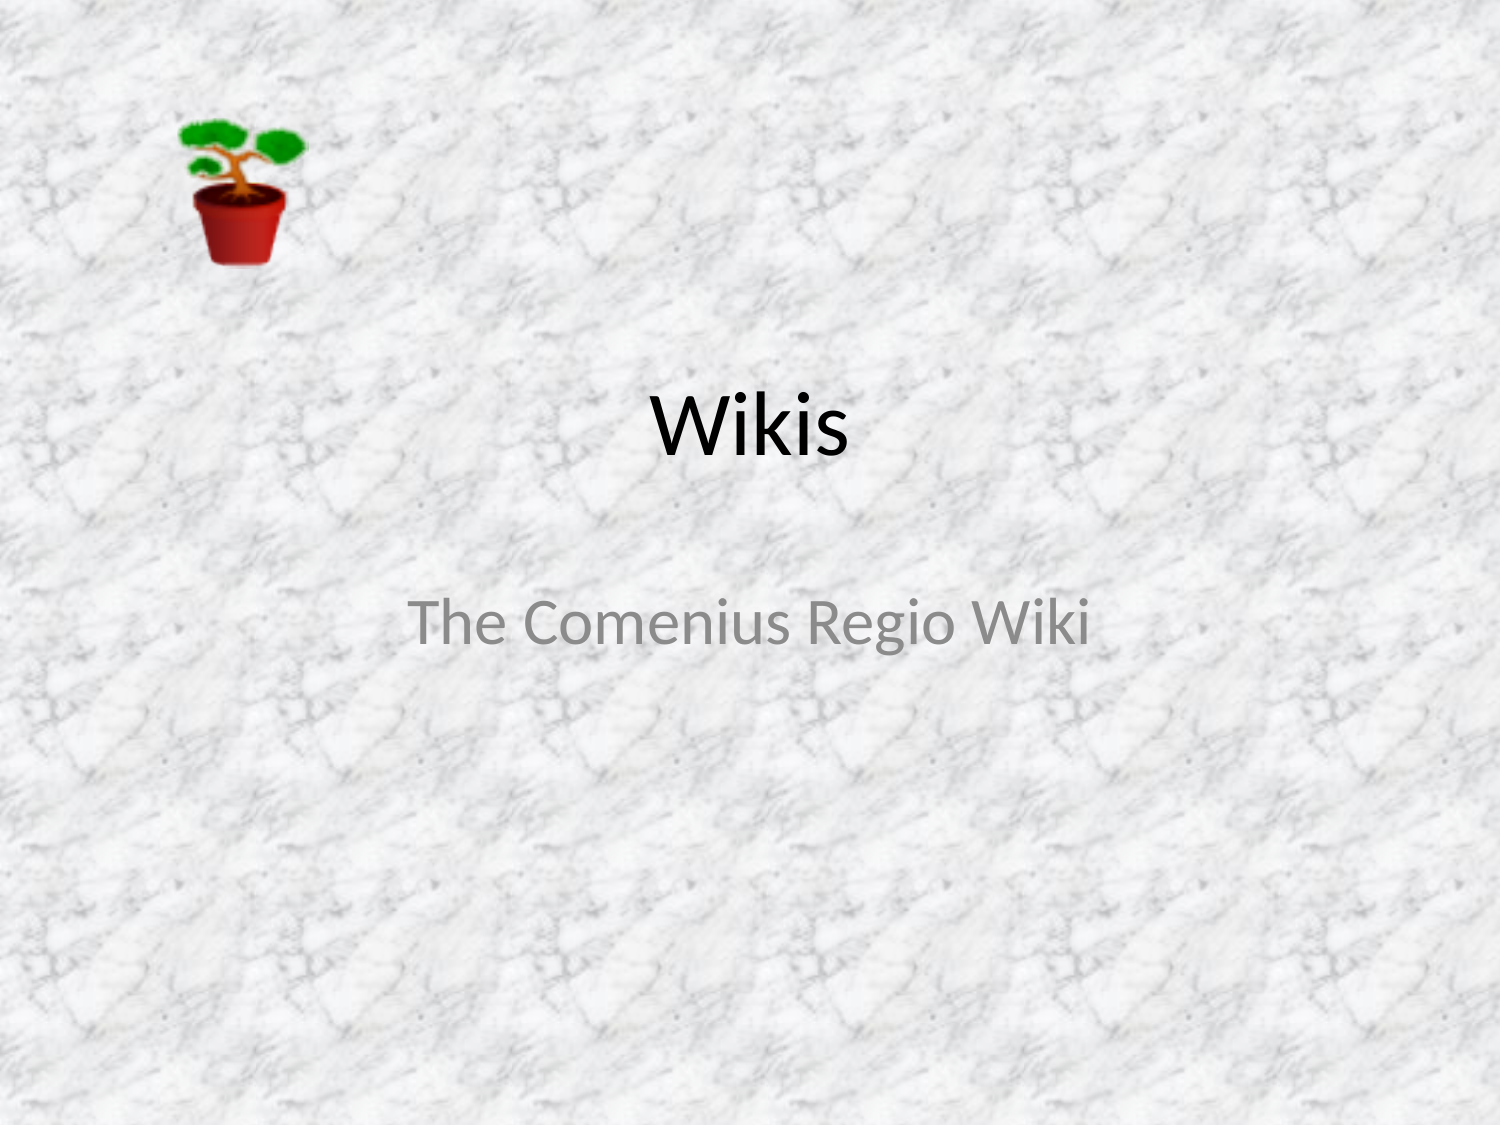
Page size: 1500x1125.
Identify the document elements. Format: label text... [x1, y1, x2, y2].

title Wikis [112, 297, 1388, 539]
picture [176, 118, 309, 269]
subtitle The Comenius Regio Wiki [225, 569, 1275, 858]
